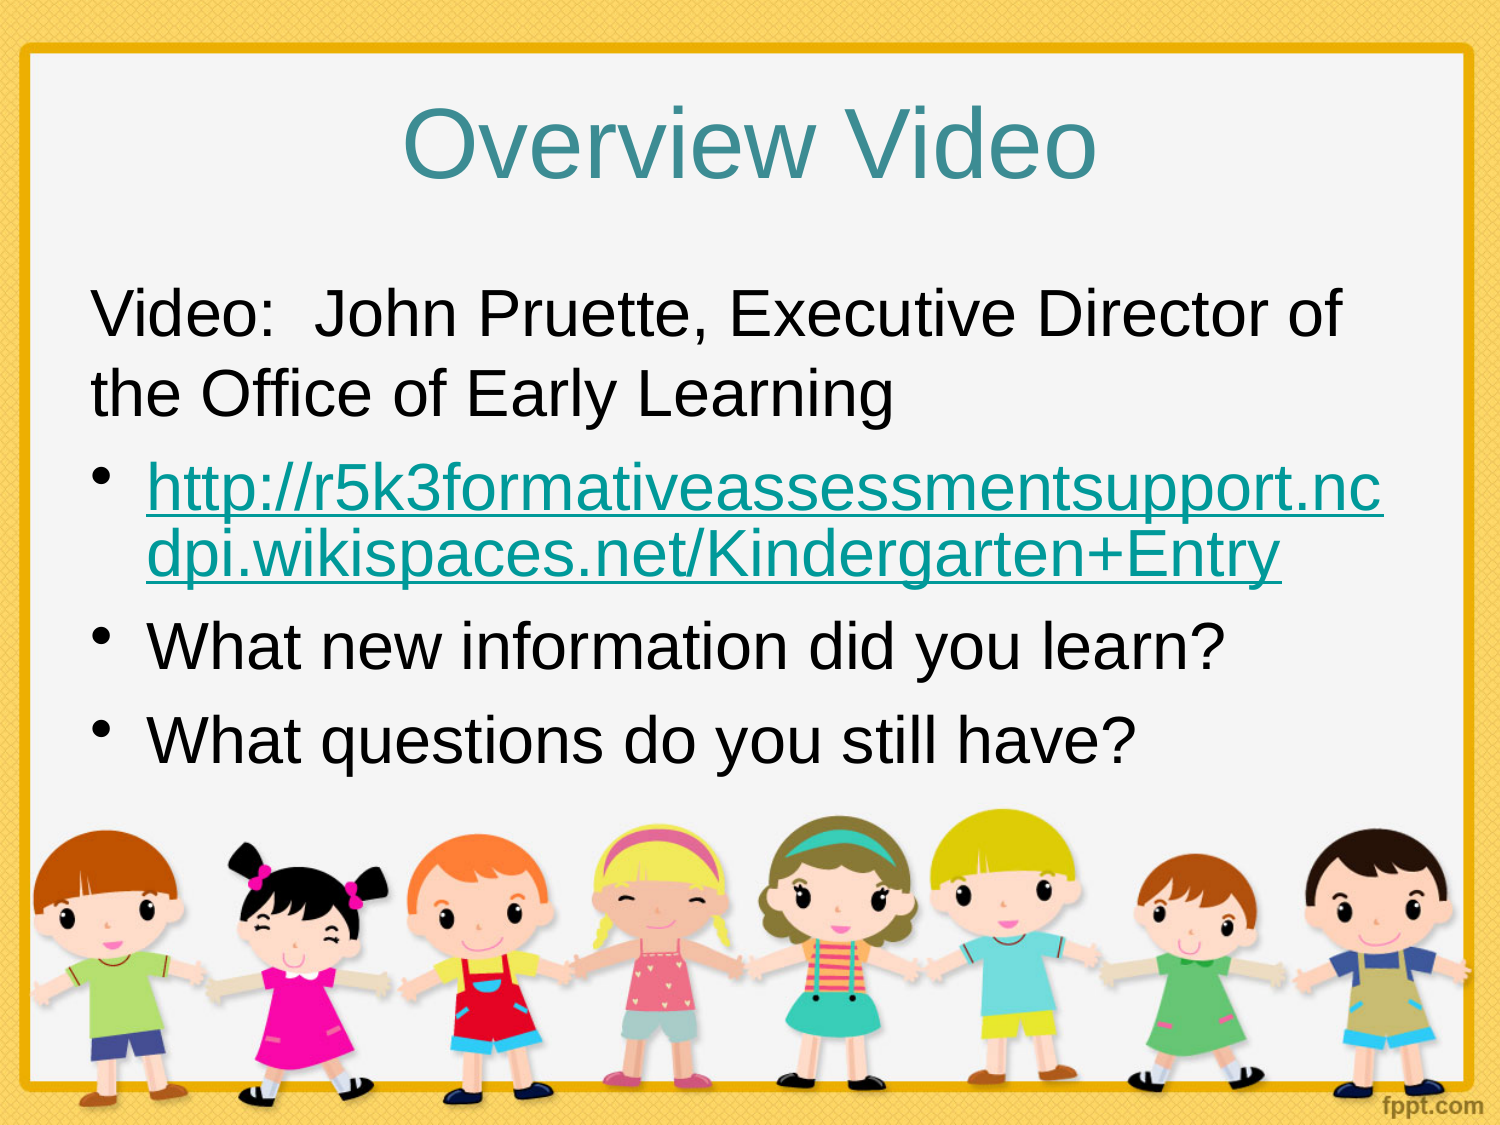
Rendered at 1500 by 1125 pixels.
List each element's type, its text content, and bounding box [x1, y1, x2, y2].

title Overview Video [75, 45, 1425, 233]
list Video: John Pruette, Executive Director of the Office of Early Learning http://r5k3formativeassessmentsupport.ncdpi.wikispaces.net/Kindergarten+Entry What new information did you learn? What questions do you still have? [75, 262, 1425, 1005]
picture [0, 0, 1500, 1125]
